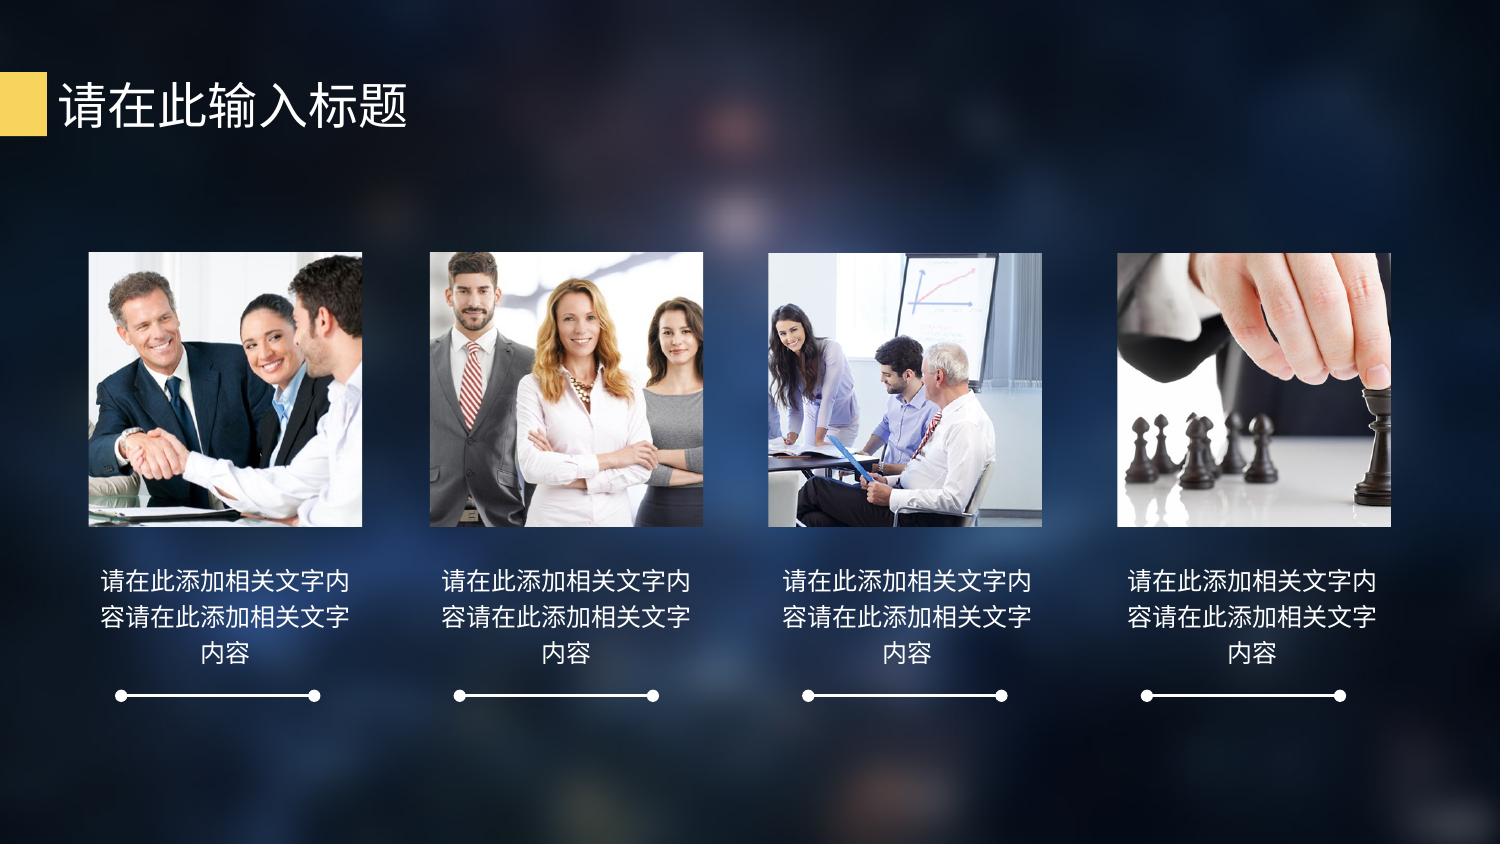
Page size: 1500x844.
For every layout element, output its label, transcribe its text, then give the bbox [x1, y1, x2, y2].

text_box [0, 71, 410, 137]
text_box 请在此添加相关文字内容请在此添加相关文字内容 [771, 554, 1045, 674]
text_box 请在此添加相关文字内容请在此添加相关文字内容 [88, 554, 363, 674]
picture [0, 0, 1500, 844]
text_box 请在此添加相关文字内容请在此添加相关文字内容 [1115, 554, 1390, 674]
text_box 请在此添加相关文字内容请在此添加相关文字内容 [429, 554, 704, 674]
